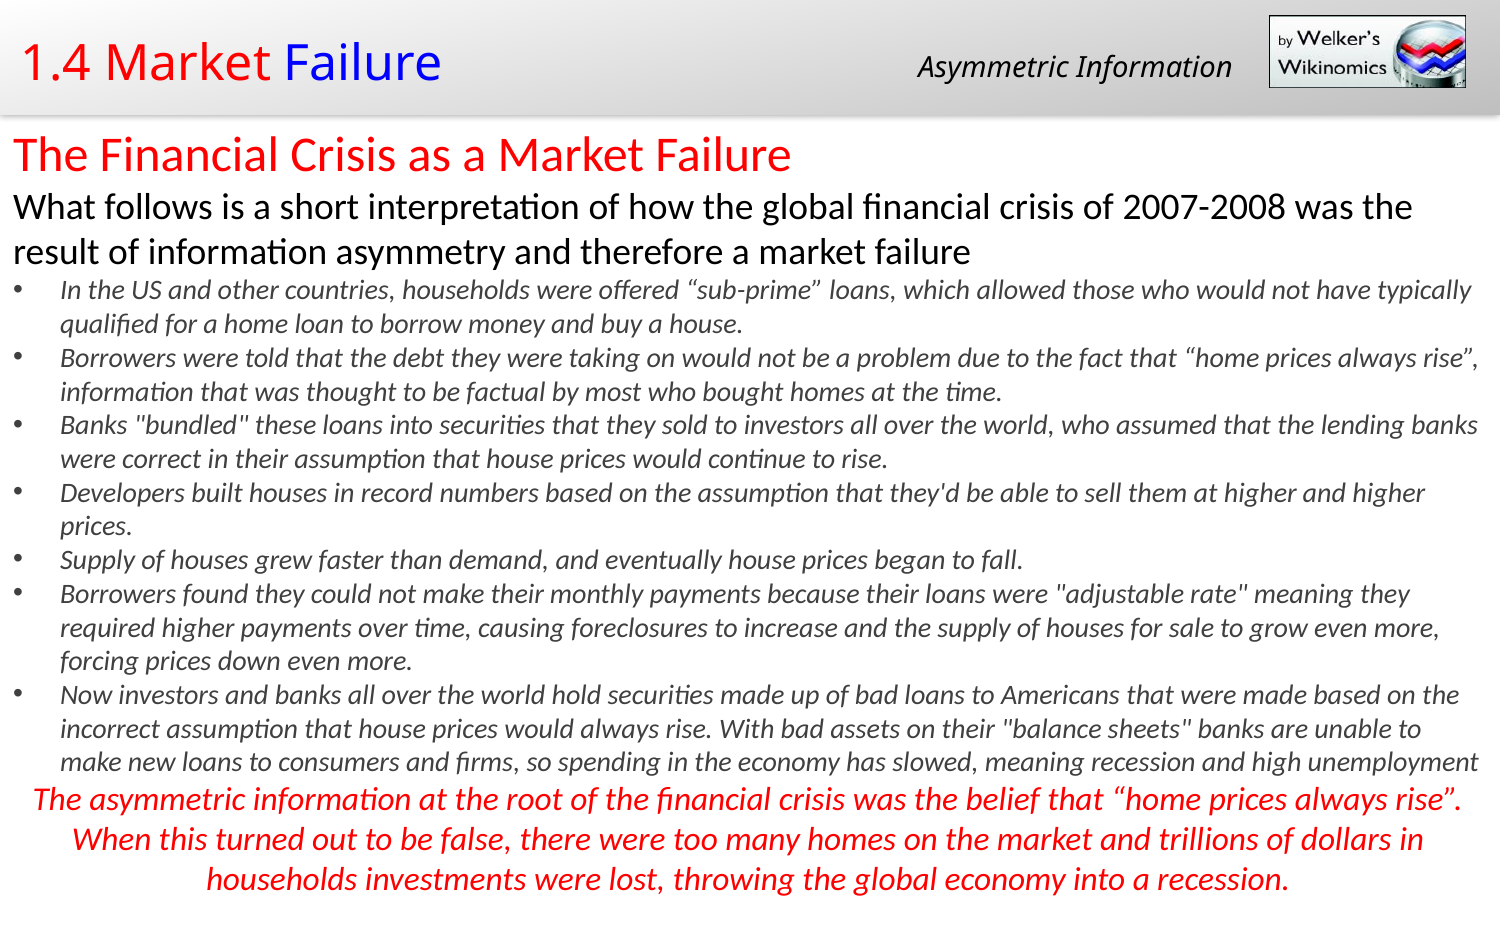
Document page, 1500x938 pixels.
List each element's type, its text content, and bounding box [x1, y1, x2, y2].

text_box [0, 0, 1500, 115]
text_box The Financial Crisis as a Market Failure What follows is a short interpretation of how the global financial crisis of 2007-2008 was the result of information asymmetry and therefore a market failure In the US and other countries, households were offered “sub-prime” loans, which allowed those who would not have typically qualified for a home loan to borrow money and buy a house. Borrowers were told that the debt they were taking on would not be a problem due to the fact that “home prices always rise”, information that was thought to be factual by most who bought homes at the time. Banks "bundled" these loans into securities that they sold to investors all over the world, who assumed that the lending banks were correct in their assumption that house prices would continue to rise. Developers built houses in record numbers based on the assumption that they'd be able to sell them at higher and higher prices. Supply of houses grew faster than demand, and eventually house prices began to fall. Borrowers found they could not make their monthly payments because their loans were "adjustable rate" meaning they required higher payments over time, causing foreclosures to increase and the supply of houses for sale to grow even more, forcing prices down even more. Now investors and banks all over the world hold securities made up of bad loans to Americans that were made based on the incorrect assumption that house prices would always rise. With bad assets on their "balance sheets" banks are unable to make new loans to consumers and firms, so spending in the economy has slowed, meaning recession and high unemployment The asymmetric information at the root of the financial crisis was the belief that “home prices always rise”. When this turned out to be false, there were too many homes on the market and trillions of dollars in households investments were lost, throwing the global economy into a recession. [0, 123, 1500, 905]
